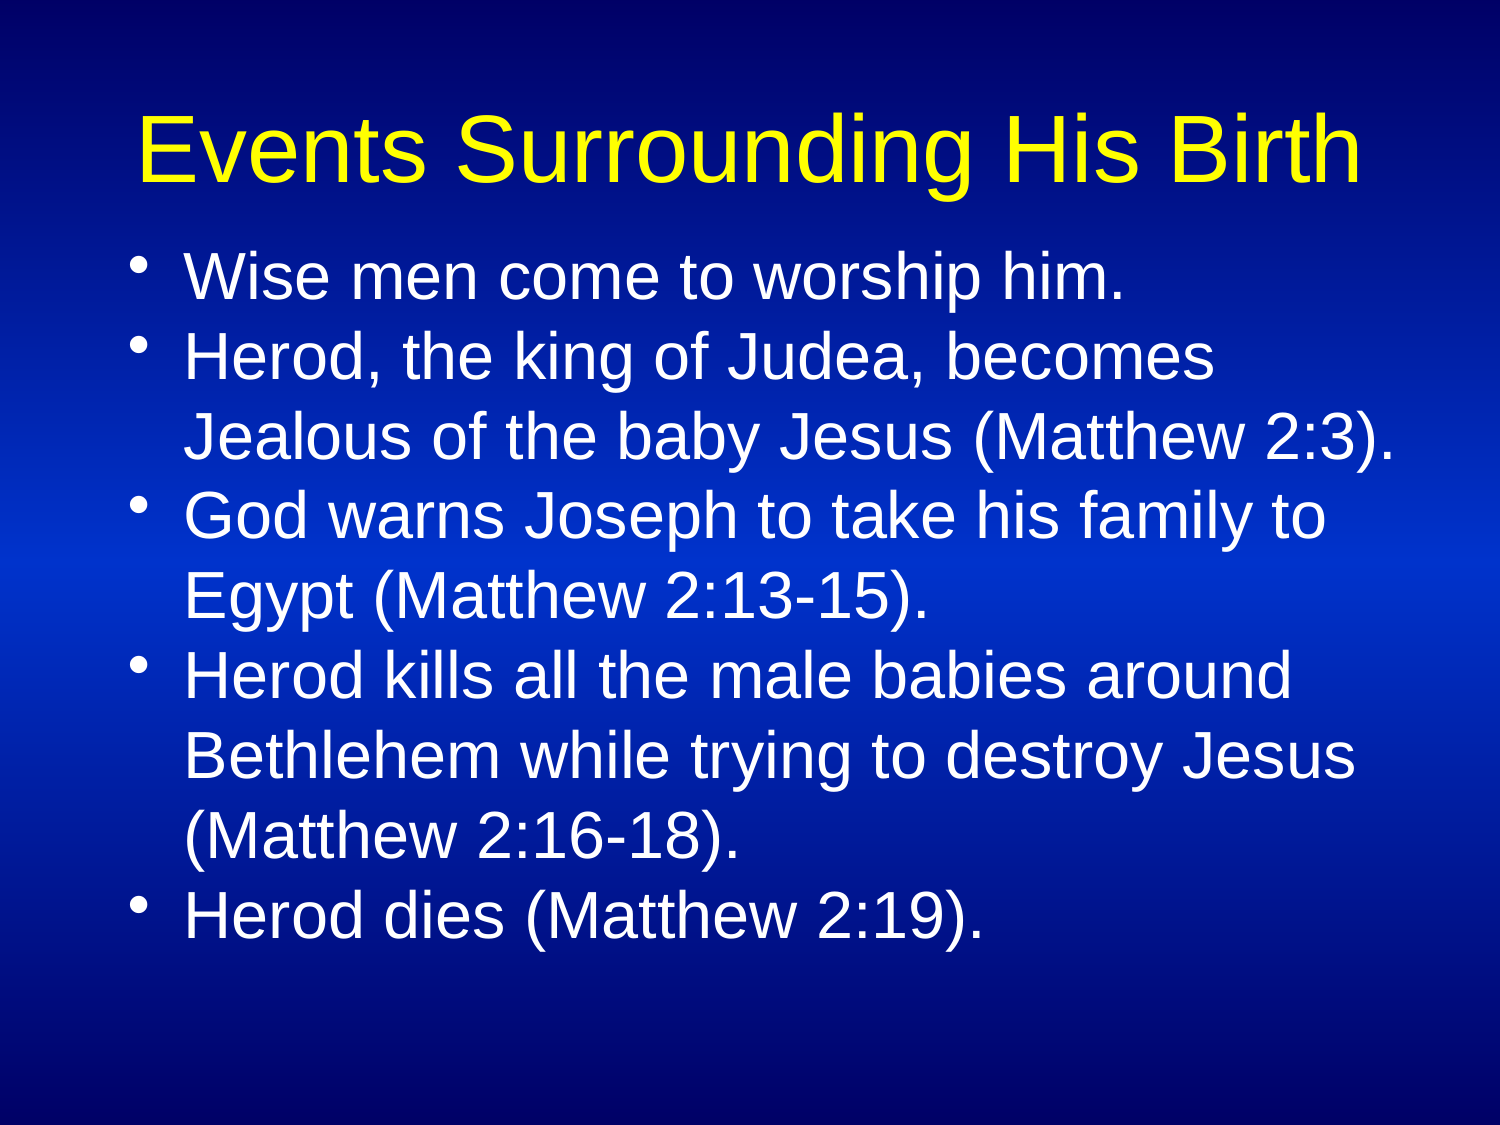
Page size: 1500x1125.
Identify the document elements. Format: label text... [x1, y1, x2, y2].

list Wise men come to worship him. Herod, the king of Judea, becomes Jealous of the baby Jesus (Matthew 2:3). God warns Joseph to take his family to Egypt (Matthew 2:13-15). Herod kills all the male babies around Bethlehem while trying to destroy Jesus (Matthew 2:16-18). Herod dies (Matthew 2:19). [112, 224, 1438, 1100]
title Events Surrounding His Birth [37, 50, 1463, 238]
